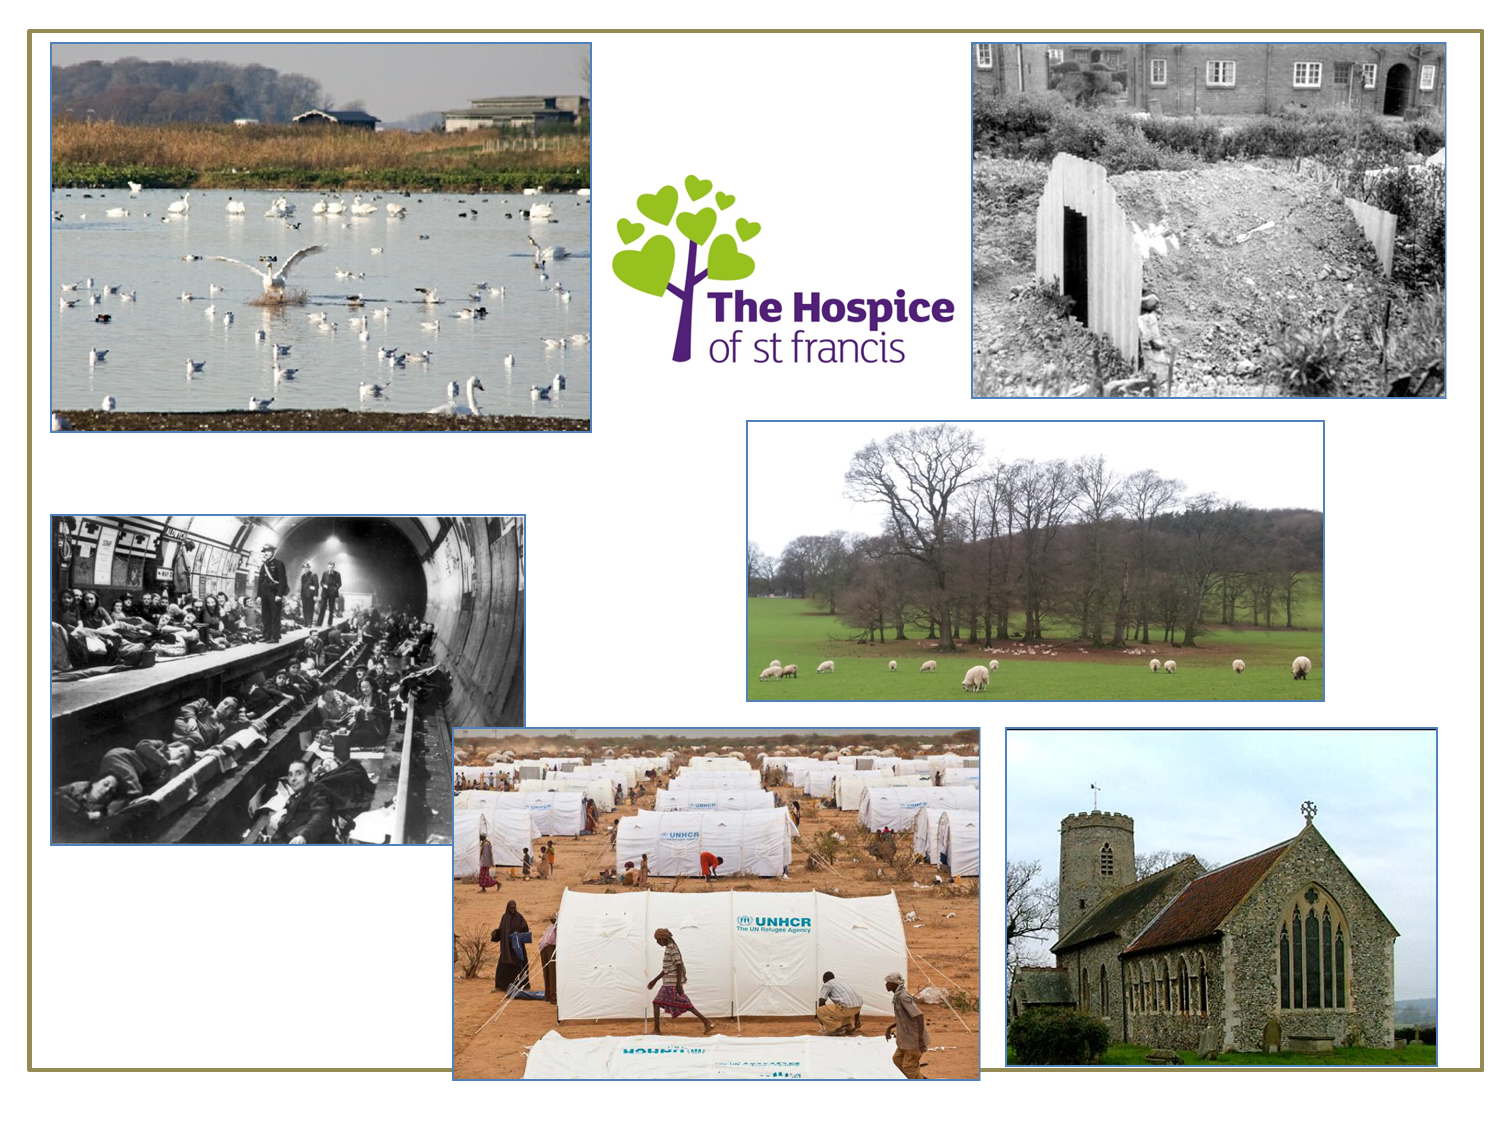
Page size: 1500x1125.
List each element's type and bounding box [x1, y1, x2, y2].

picture [49, 41, 1448, 1084]
text_box [27, 29, 1484, 1072]
